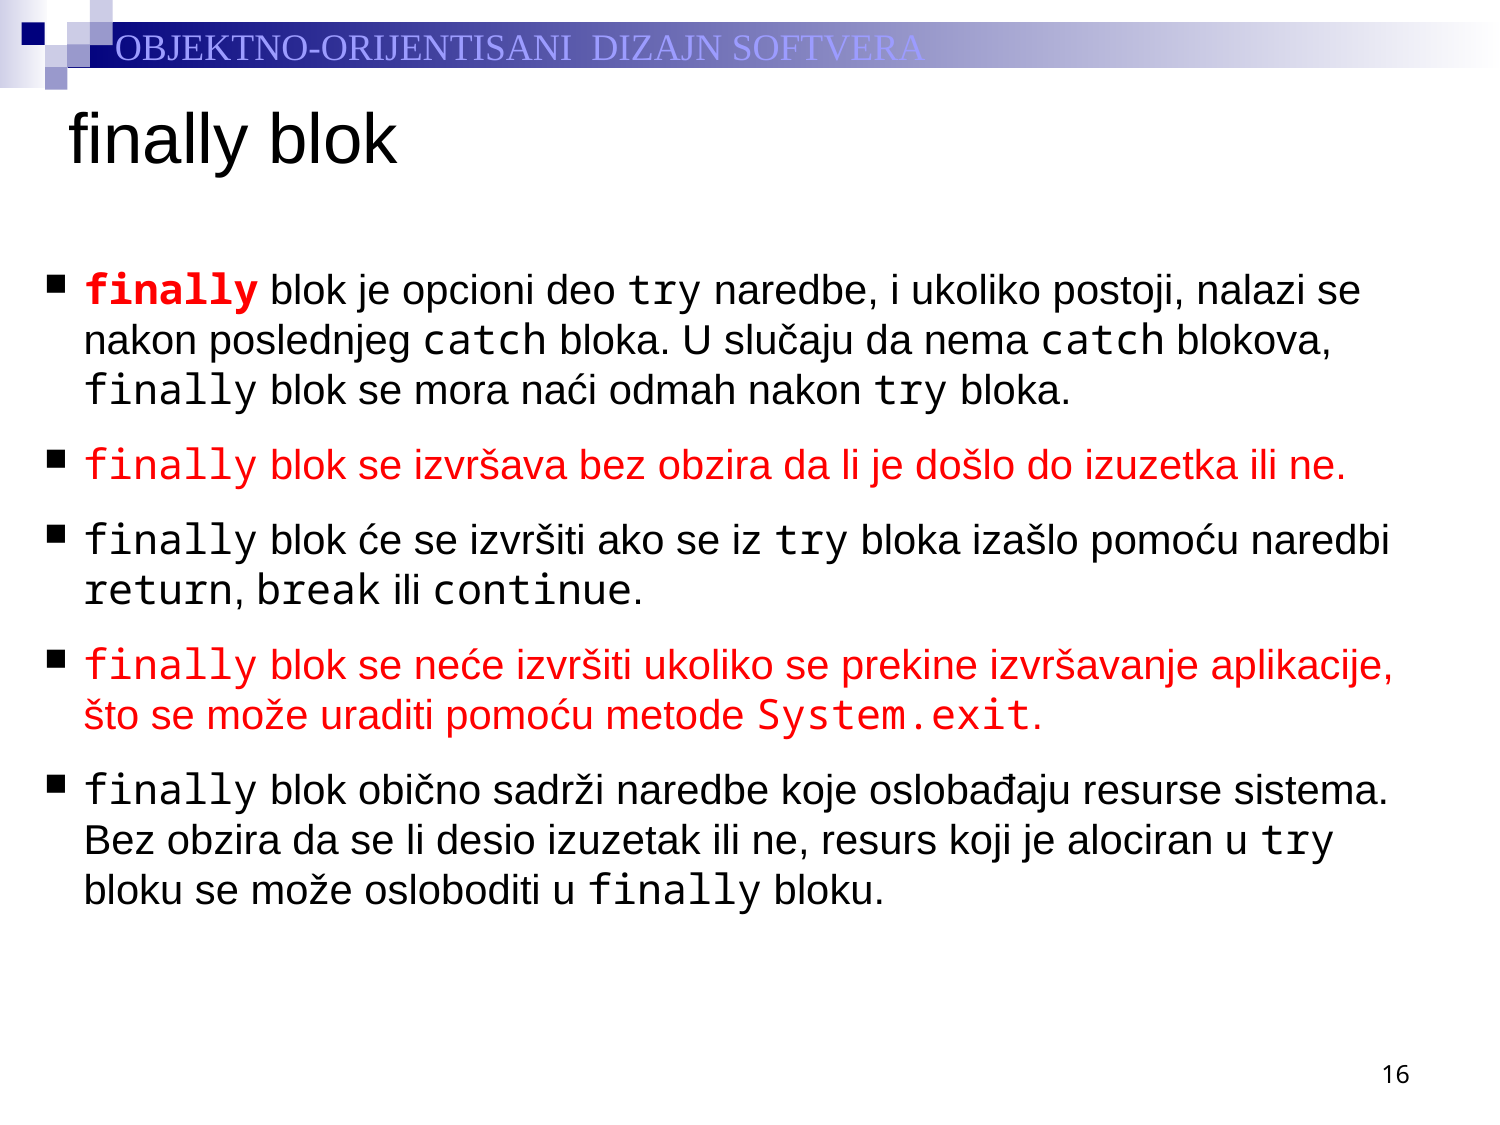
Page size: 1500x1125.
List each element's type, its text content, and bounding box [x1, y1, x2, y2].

text_box finally blok je opcioni deo try naredbe, i ukoliko postoji, nalazi se nakon poslednjeg catch bloka. U slučaju da nema catch blokova, finally blok se mora naći odmah nakon try bloka. finally blok se izvršava bez obzira da li je došlo do izuzetka ili ne. finally blok će se izvršiti ako se iz try bloka izašlo pomoću naredbi return, break ili continue. finally blok se neće izvršiti ukoliko se prekine izvršavanje aplikacije, što se može uraditi pomoću metode System.exit. finally blok obično sadrži naredbe koje oslobađaju resurse sistema. Bez obzira da se li desio izuzetak ili ne, resurs koji je alociran u try bloku se može osloboditi u finally bloku. [29, 255, 1459, 929]
title finally blok [53, 86, 479, 185]
slide_number 16 [1074, 1024, 1426, 1101]
